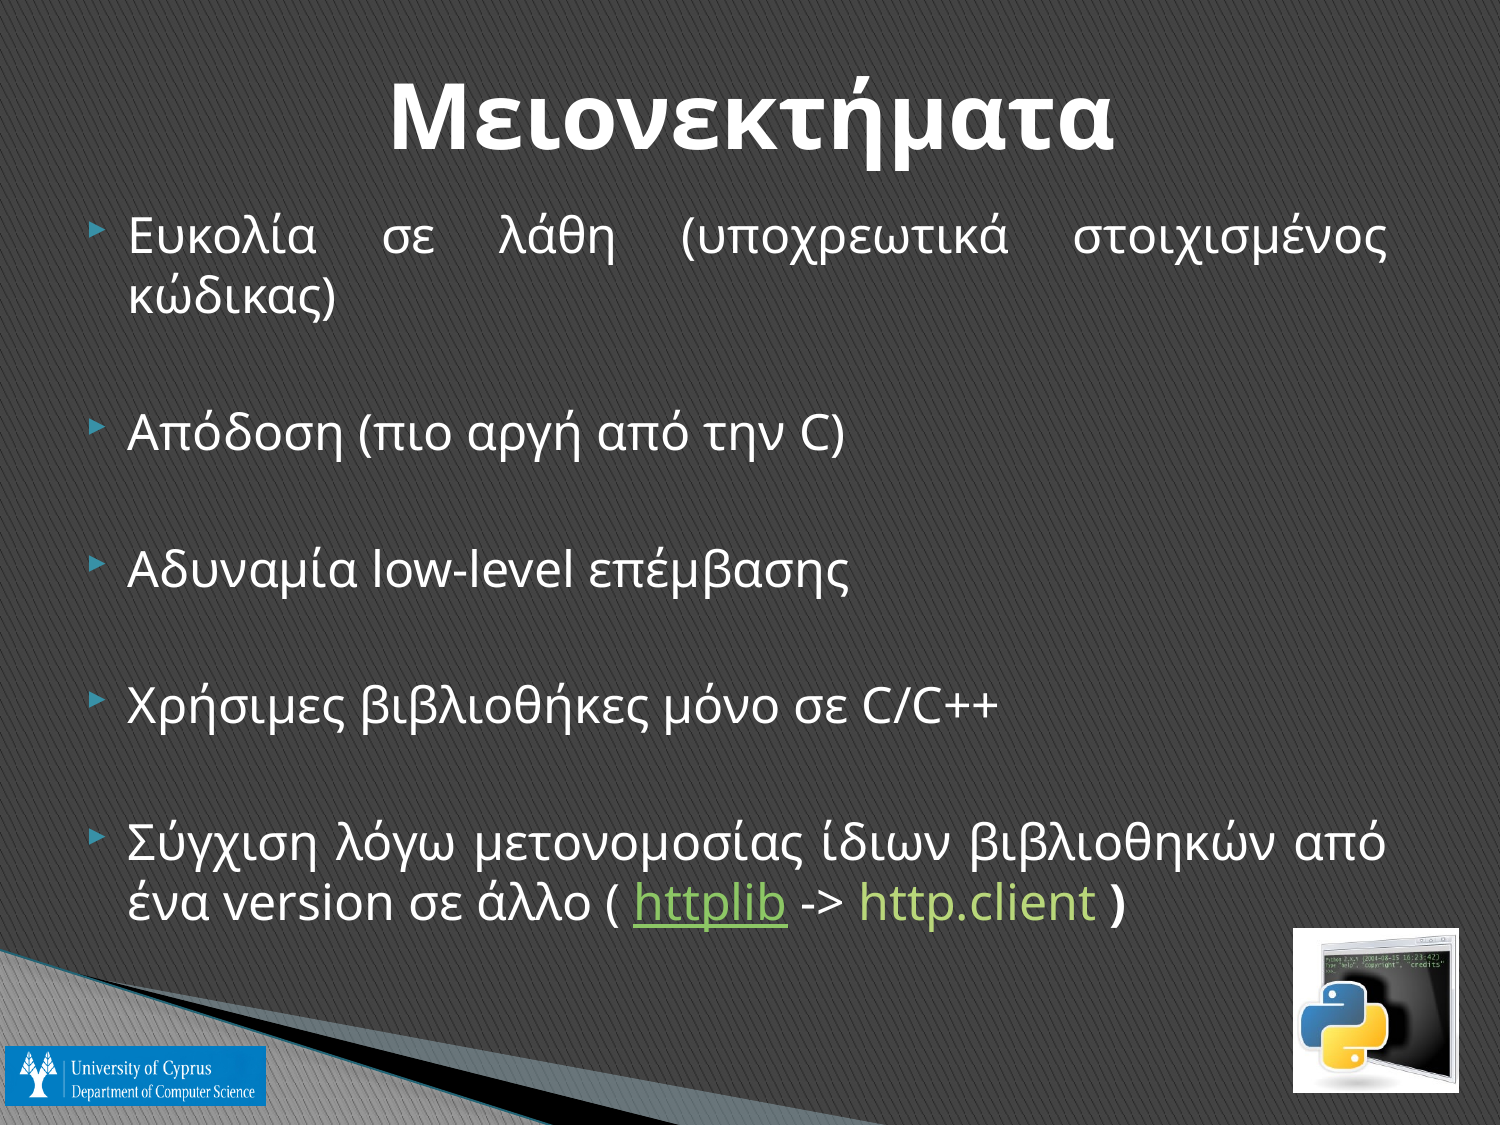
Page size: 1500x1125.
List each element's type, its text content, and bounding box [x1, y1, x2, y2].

picture [1293, 928, 1459, 1093]
list Ευκολία σε λάθη (υποχρεωτικά στοιχισμένος κώδικας) Απόδοση (πιο αργή από την C) Αδυναμία low-level επέμβασης Χρήσιμες βιβλιοθήκες μόνο σε C/C++ Σύγχιση λόγω μετονομοσίας ίδιων βιβλιοθηκών από ένα version σε άλλο ( httplib -> http.client ) [52, 196, 1404, 939]
title Μειονεκτήματα [76, 19, 1427, 207]
picture [5, 1046, 266, 1107]
